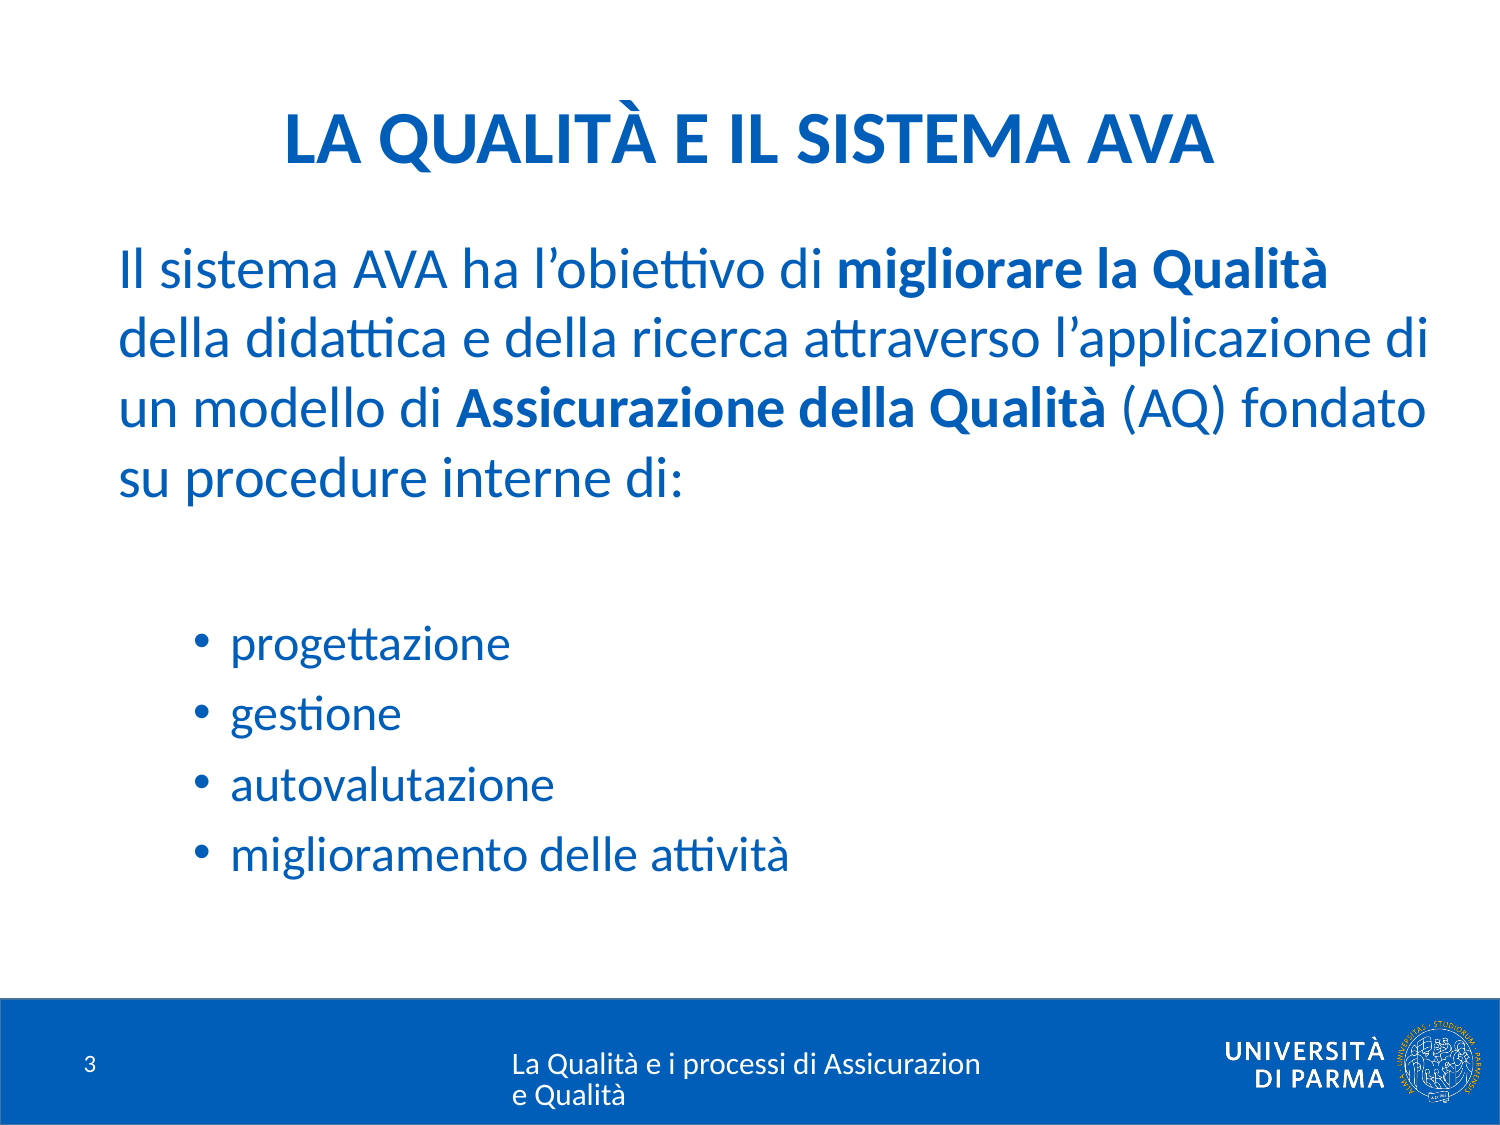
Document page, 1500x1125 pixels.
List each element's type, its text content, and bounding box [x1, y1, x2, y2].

list Il sistema AVA ha l’obiettivo di migliorare la Qualità della didattica e della ricerca attraverso l’applicazione di un modello di Assicurazione della Qualità (AQ) fondato su procedure interne di: progettazione gestione autovalutazione miglioramento delle attività [103, 222, 1448, 890]
picture [1226, 1021, 1481, 1103]
footer La Qualità e i processi di Assicurazione Qualità [496, 1021, 1004, 1103]
title LA QUALITÀ E IL SISTEMA AVA [103, 30, 1397, 222]
slide_number 3 [68, 1021, 406, 1103]
